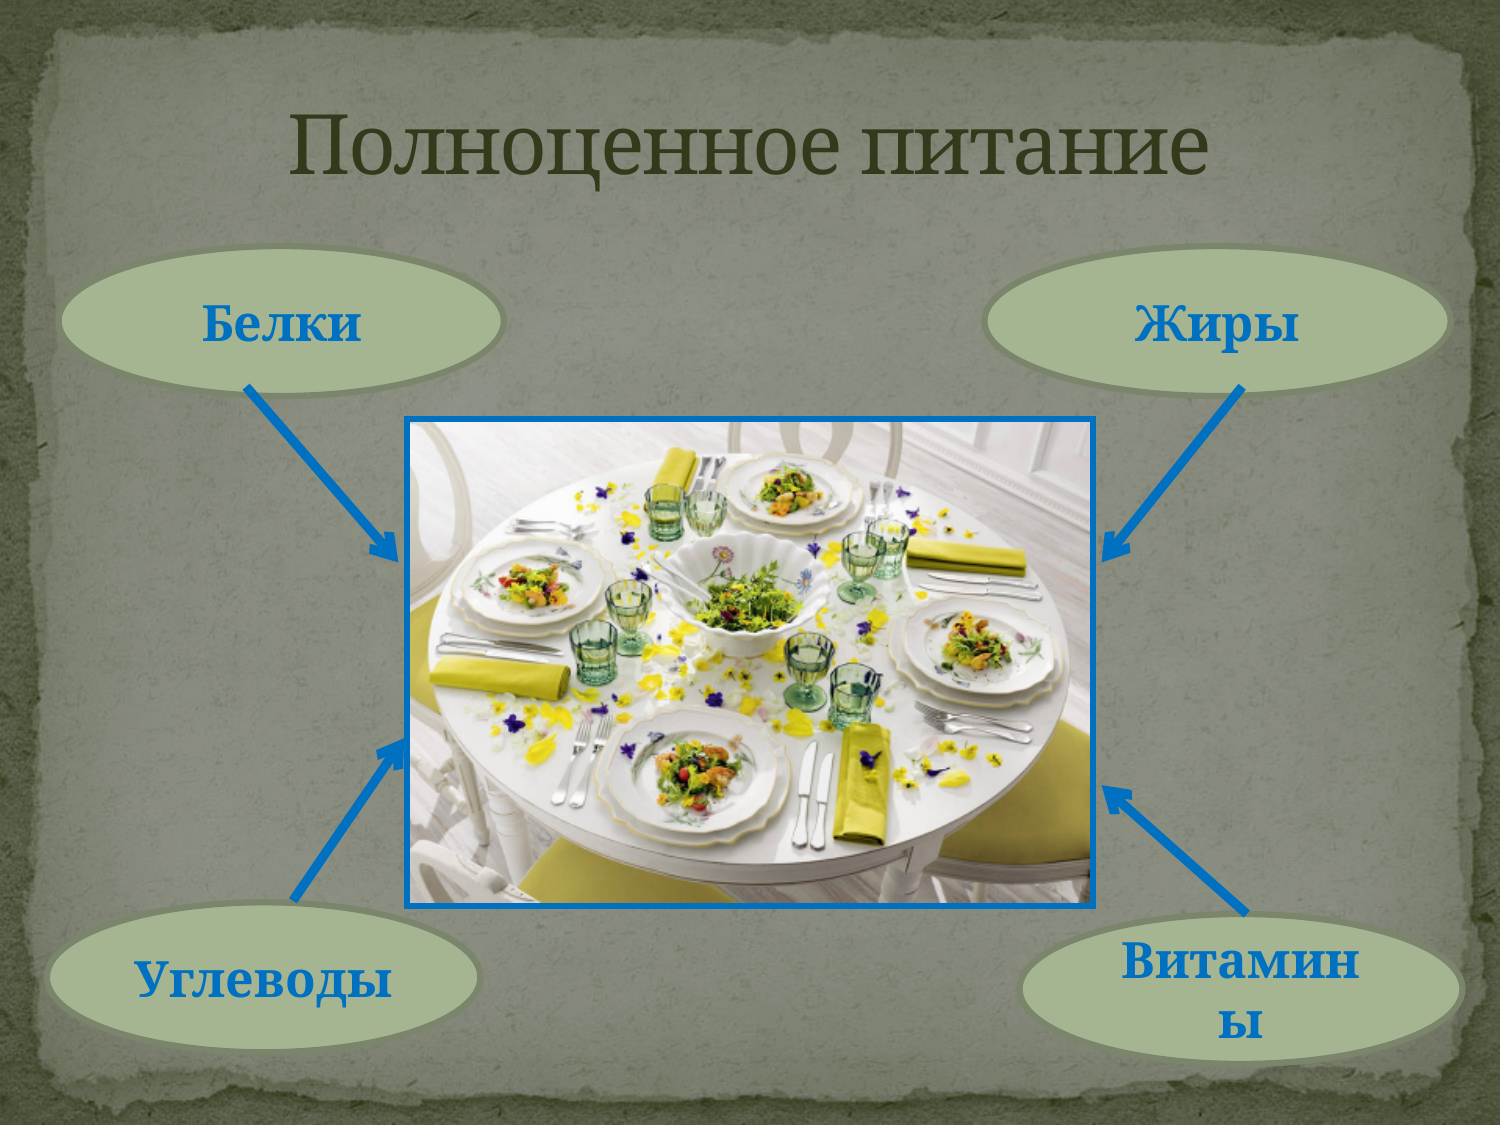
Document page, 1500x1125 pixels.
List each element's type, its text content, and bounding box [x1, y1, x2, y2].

text_box Жиры [981, 242, 1454, 398]
text_box Углеводы [43, 899, 484, 1056]
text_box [1112, 779, 1237, 921]
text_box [237, 401, 408, 548]
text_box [270, 766, 398, 874]
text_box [1086, 407, 1257, 542]
text_box Витамины [1016, 910, 1466, 1068]
picture [0, 0, 1500, 1125]
title Полноценное питание [74, 58, 1425, 200]
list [413, 423, 1090, 902]
text_box Белки [55, 242, 508, 397]
